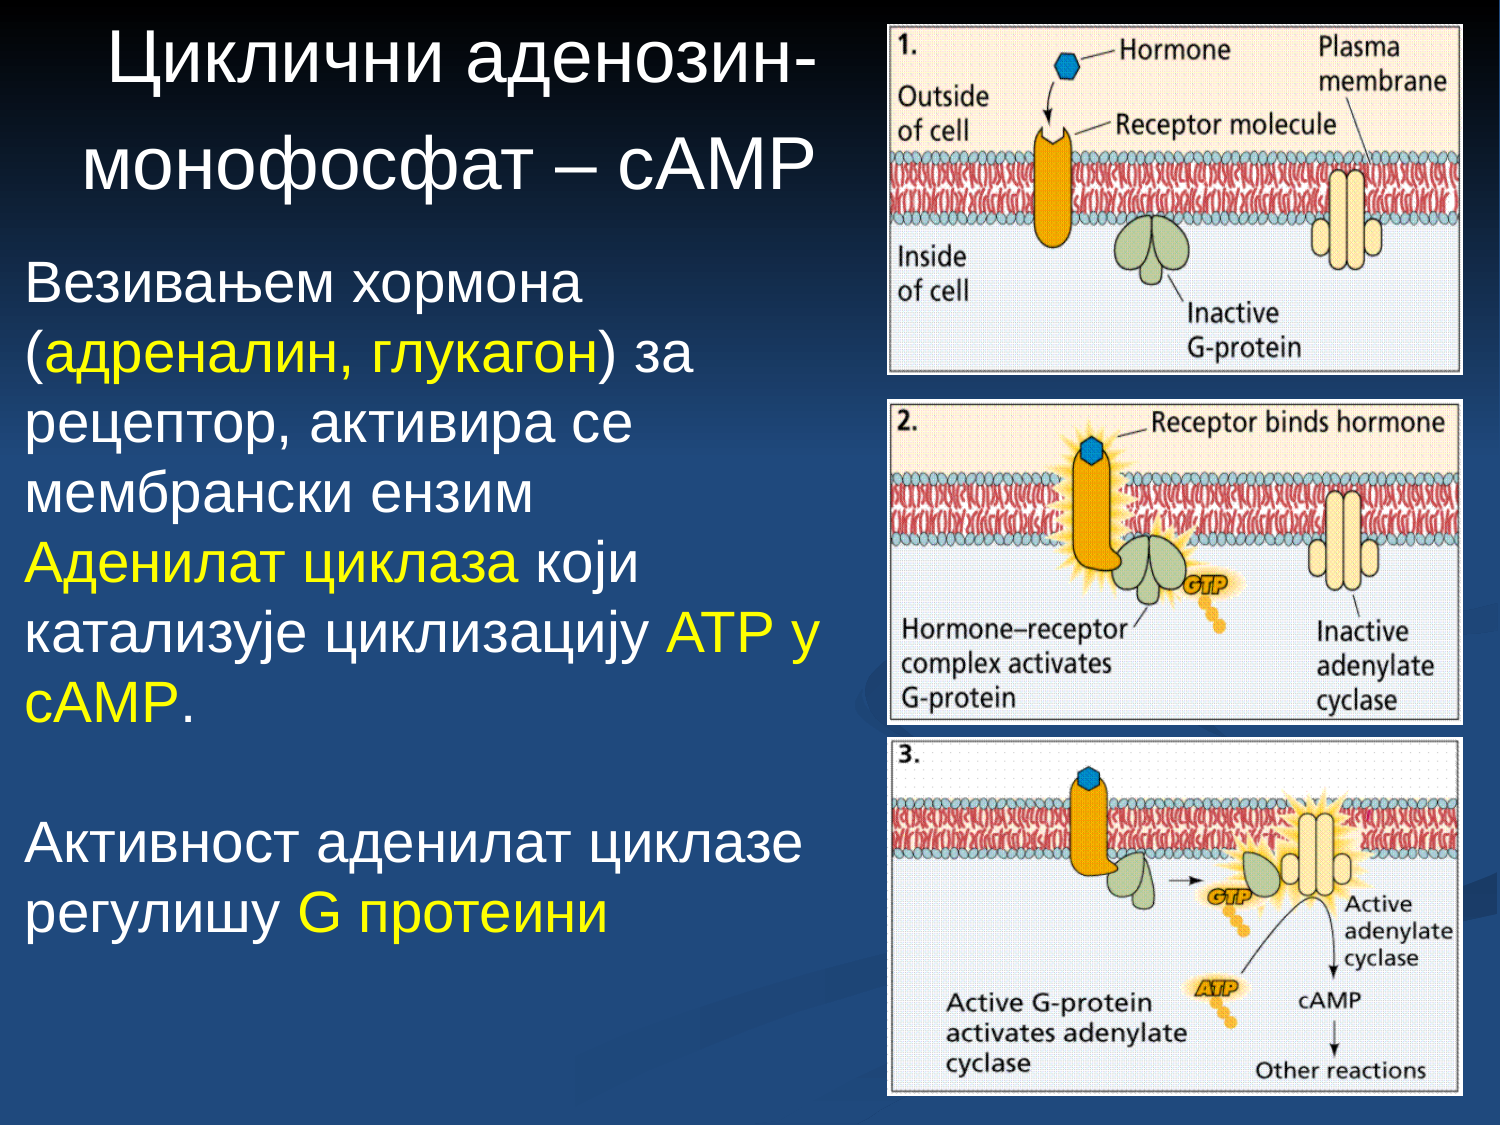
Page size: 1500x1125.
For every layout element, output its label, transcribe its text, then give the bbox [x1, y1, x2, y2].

text_box Везивањем хормона (адреналин, глукагон) за рецептор, активира се мембрански ензим Аденилат циклаза који катализује циклизацију ATP у cAMP. Активност аденилат циклазе регулишу G протеини [9, 236, 888, 952]
picture [887, 24, 1463, 376]
title Циклични аденозин-монофосфат – cAMP [0, 0, 926, 216]
picture [887, 399, 1463, 726]
picture [887, 737, 1463, 1096]
